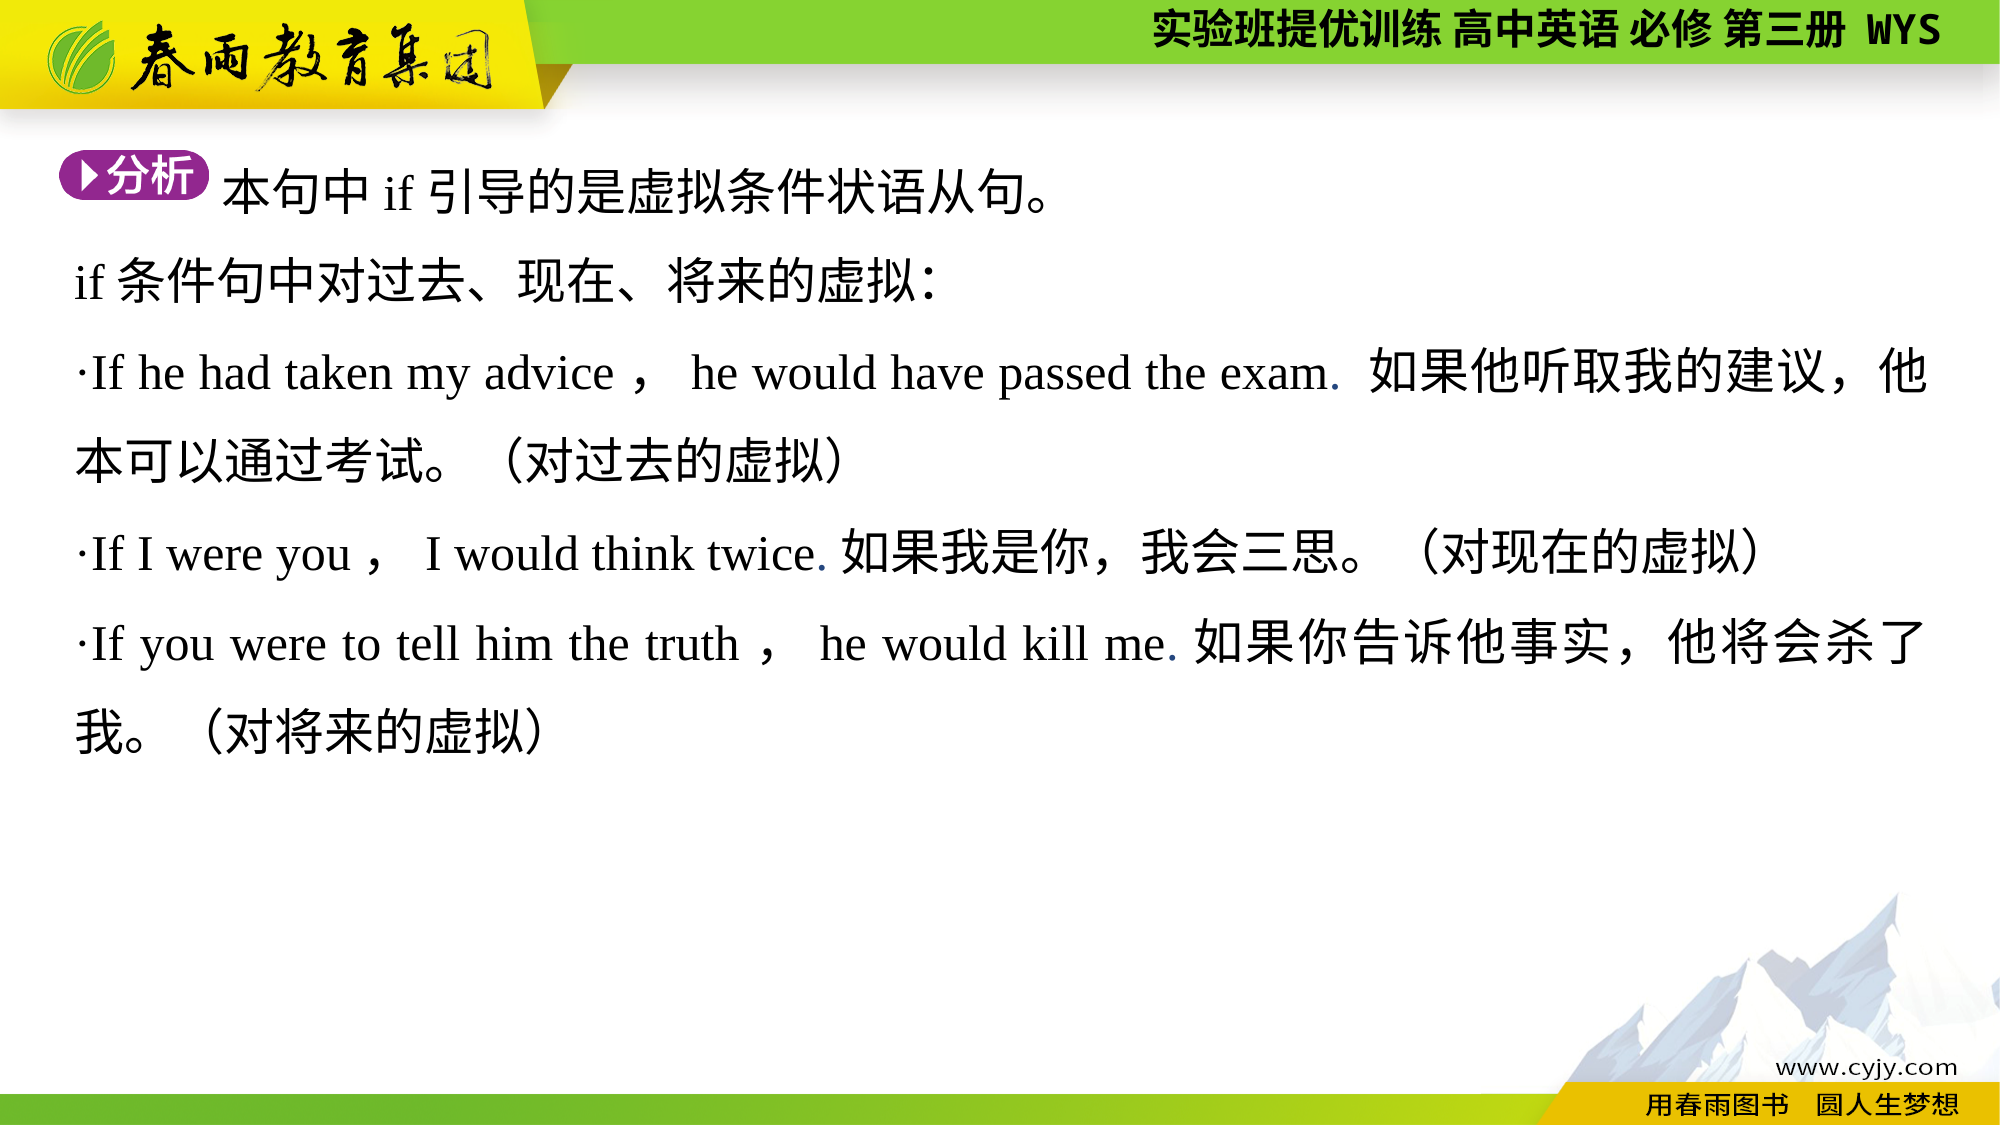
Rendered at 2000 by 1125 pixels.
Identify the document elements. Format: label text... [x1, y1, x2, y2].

list 本句中if引导的是虚拟条件状语从句。 if条件句中对过去、现在、将来的虚拟： ·If he had taken my advice，he would have passed the exam. 如果他听取我的建议，他本可以通过考试。（对过去的虚拟） ·If I were you，I would think twice.如果我是你，我会三思。（对现在的虚拟） ·If you were to tell him the truth，he would kill me.如果你告诉他事实，他将会杀了我。（对将来的虚拟） [59, 122, 1944, 774]
picture [0, 0, 2000, 1125]
